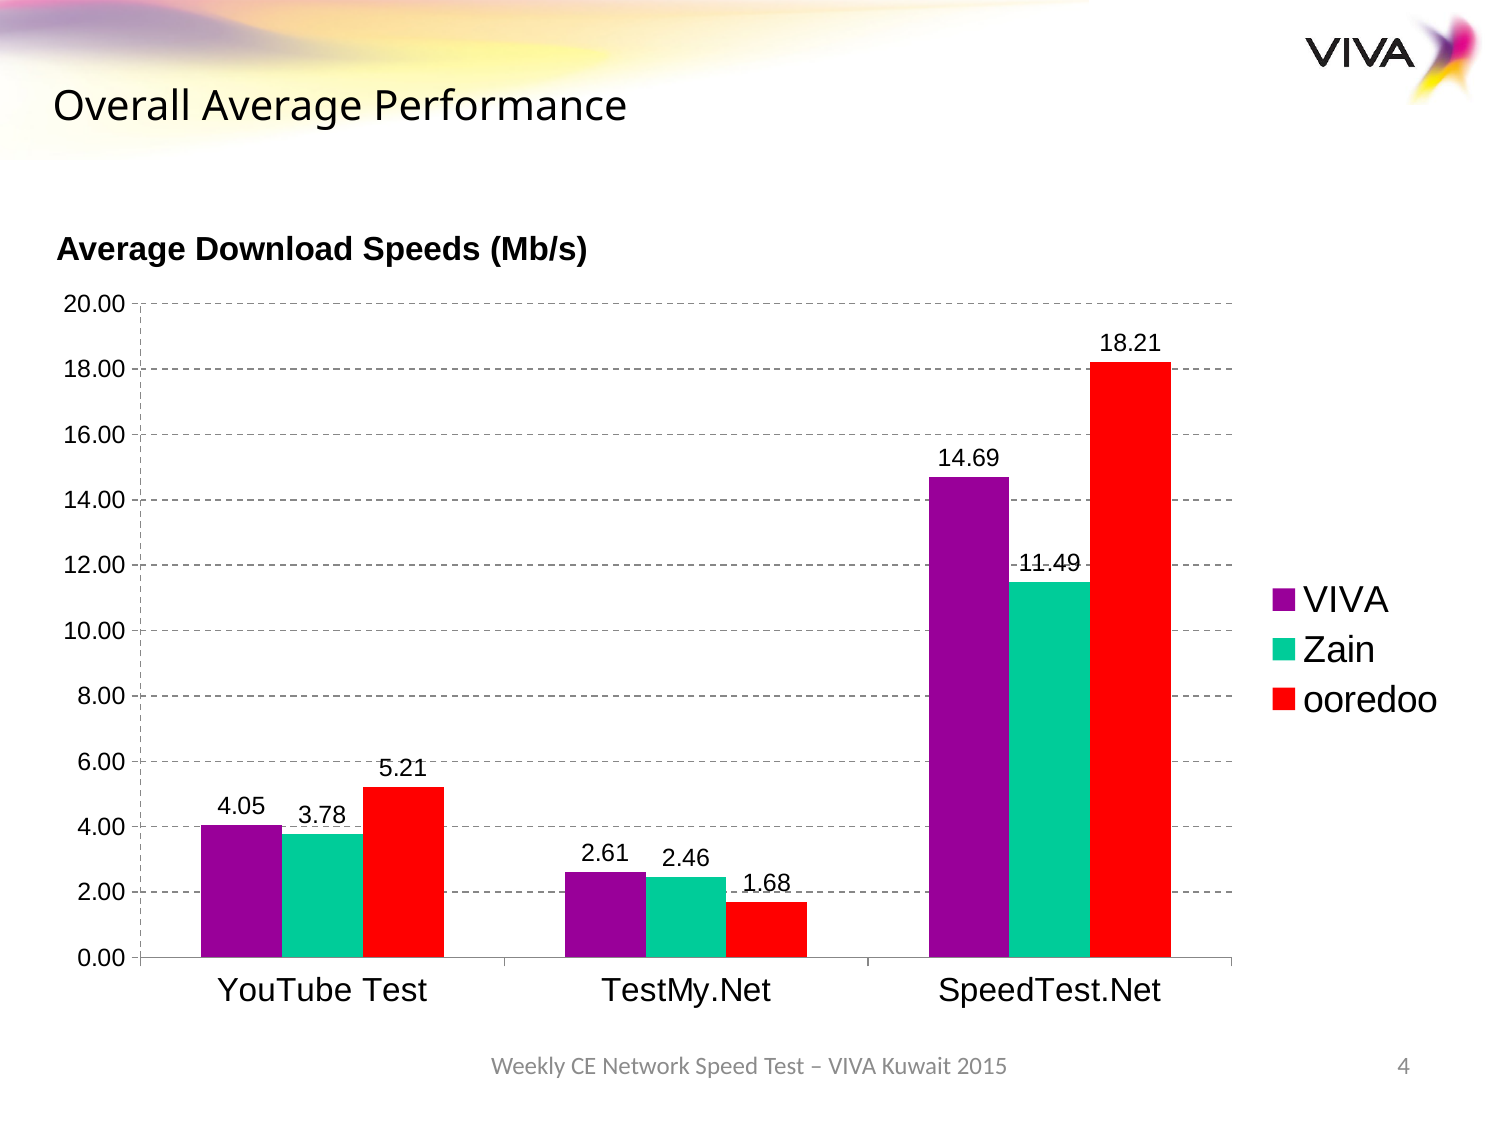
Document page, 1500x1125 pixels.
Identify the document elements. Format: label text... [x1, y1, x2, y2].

picture [1300, 12, 1485, 105]
picture [0, 0, 1089, 160]
text_box Overall Average Performance [37, 24, 1278, 184]
chart [34, 275, 1463, 1024]
text_box Average Download Speeds (Mb/s) [41, 219, 1093, 273]
text_box Weekly CE Network Speed Test – VIVA Kuwait 2015 [205, 1042, 1074, 1103]
text_box 4 [1074, 1042, 1425, 1103]
